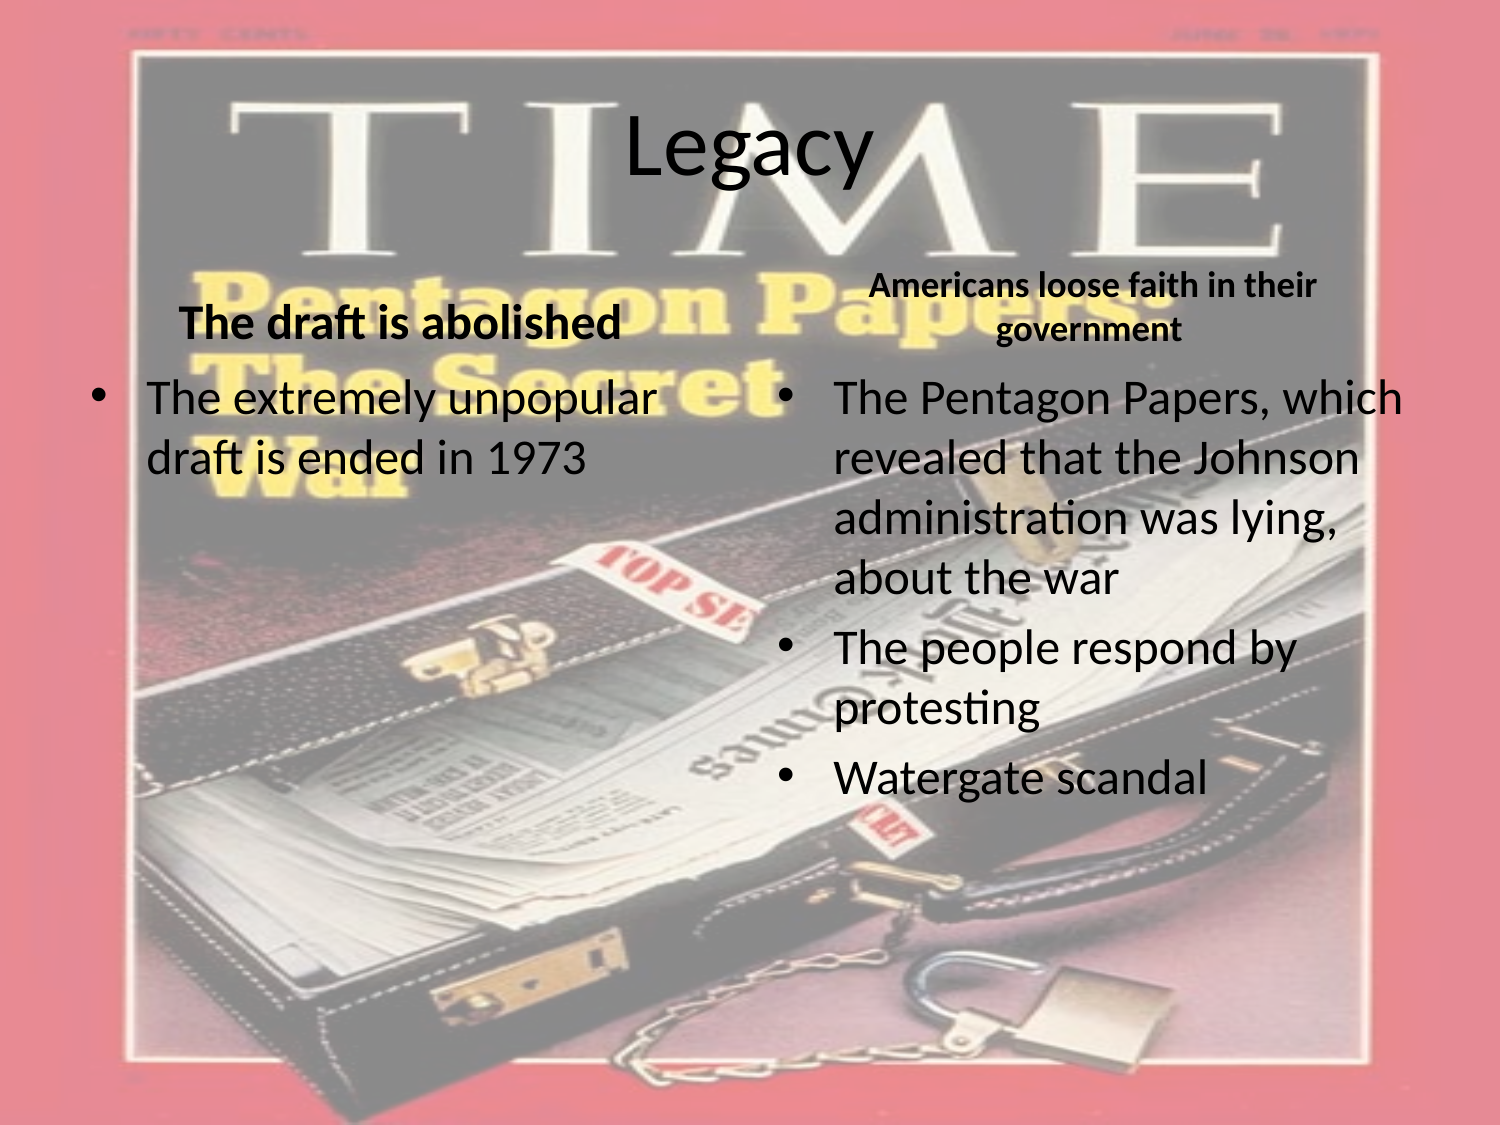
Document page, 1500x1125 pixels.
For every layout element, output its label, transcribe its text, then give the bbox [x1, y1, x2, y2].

list Americans loose faith in their government [761, 251, 1425, 356]
list The draft is abolished [75, 251, 738, 356]
list The Pentagon Papers, which revealed that the Johnson administration was lying, about the war The people respond by protesting Watergate scandal [761, 356, 1425, 1005]
title Legacy [75, 45, 1425, 233]
list The extremely unpopular draft is ended in 1973 [75, 356, 738, 1005]
